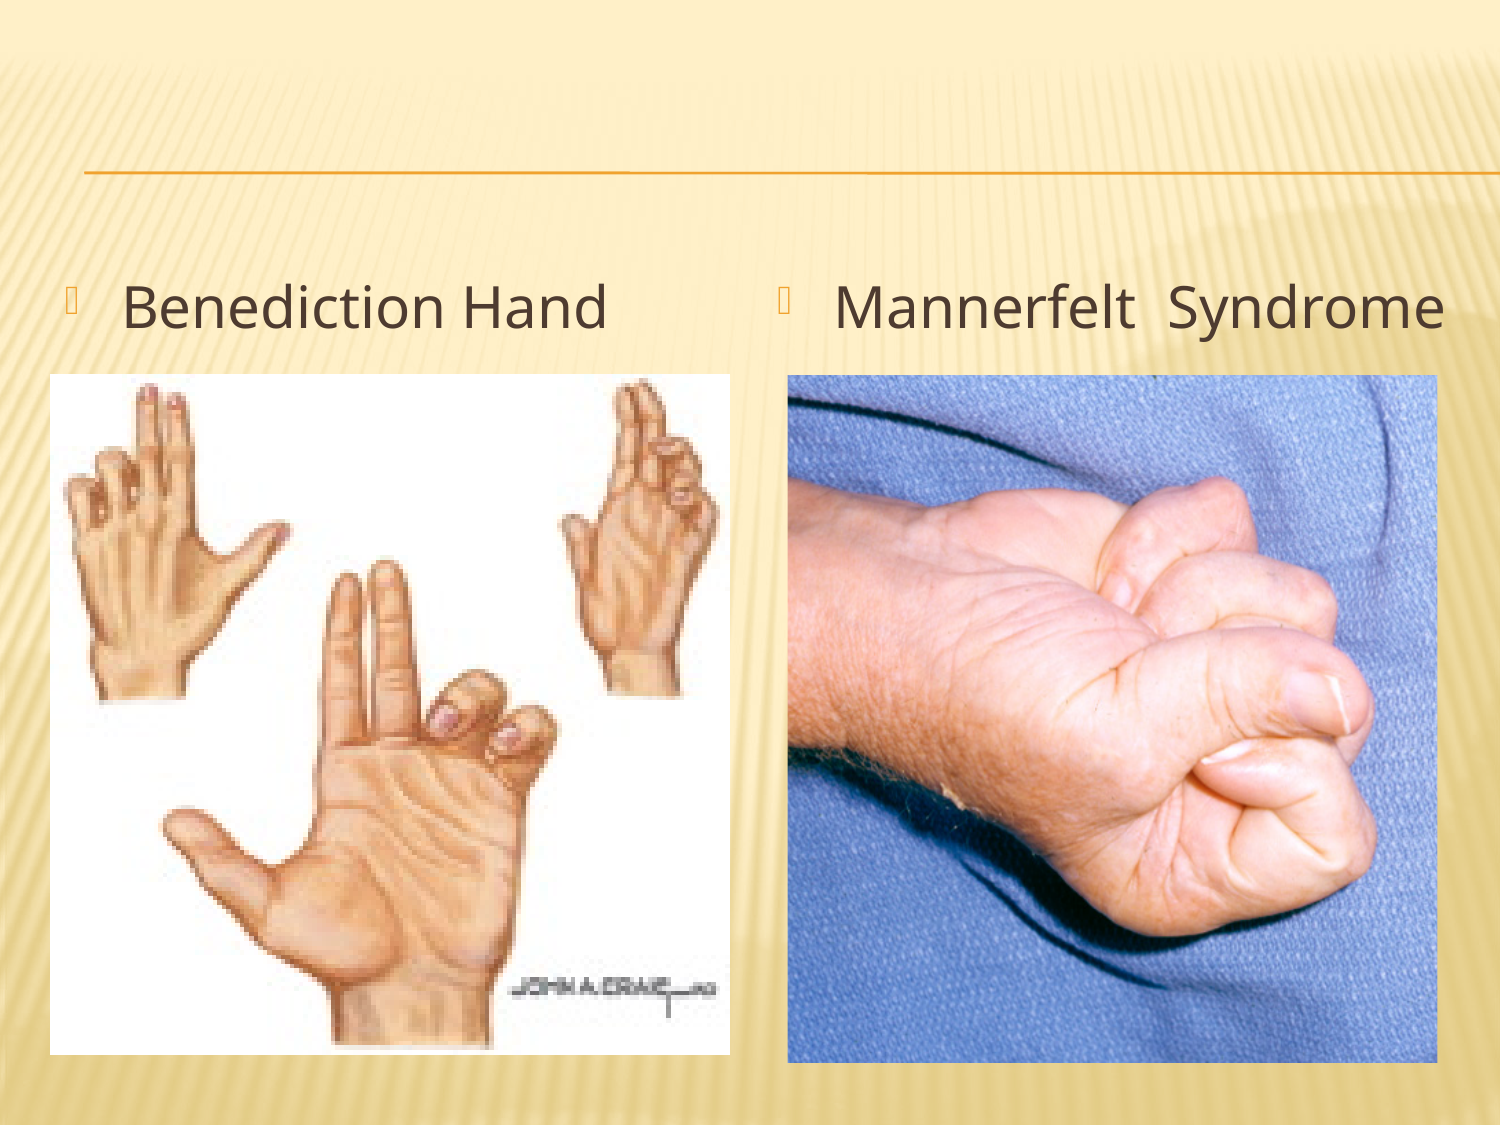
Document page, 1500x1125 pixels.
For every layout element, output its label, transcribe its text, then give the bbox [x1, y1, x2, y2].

list Benediction Hand [50, 262, 738, 385]
picture [787, 374, 1438, 1063]
picture [49, 374, 730, 1055]
list Mannerfelt Syndrome [762, 262, 1475, 1038]
